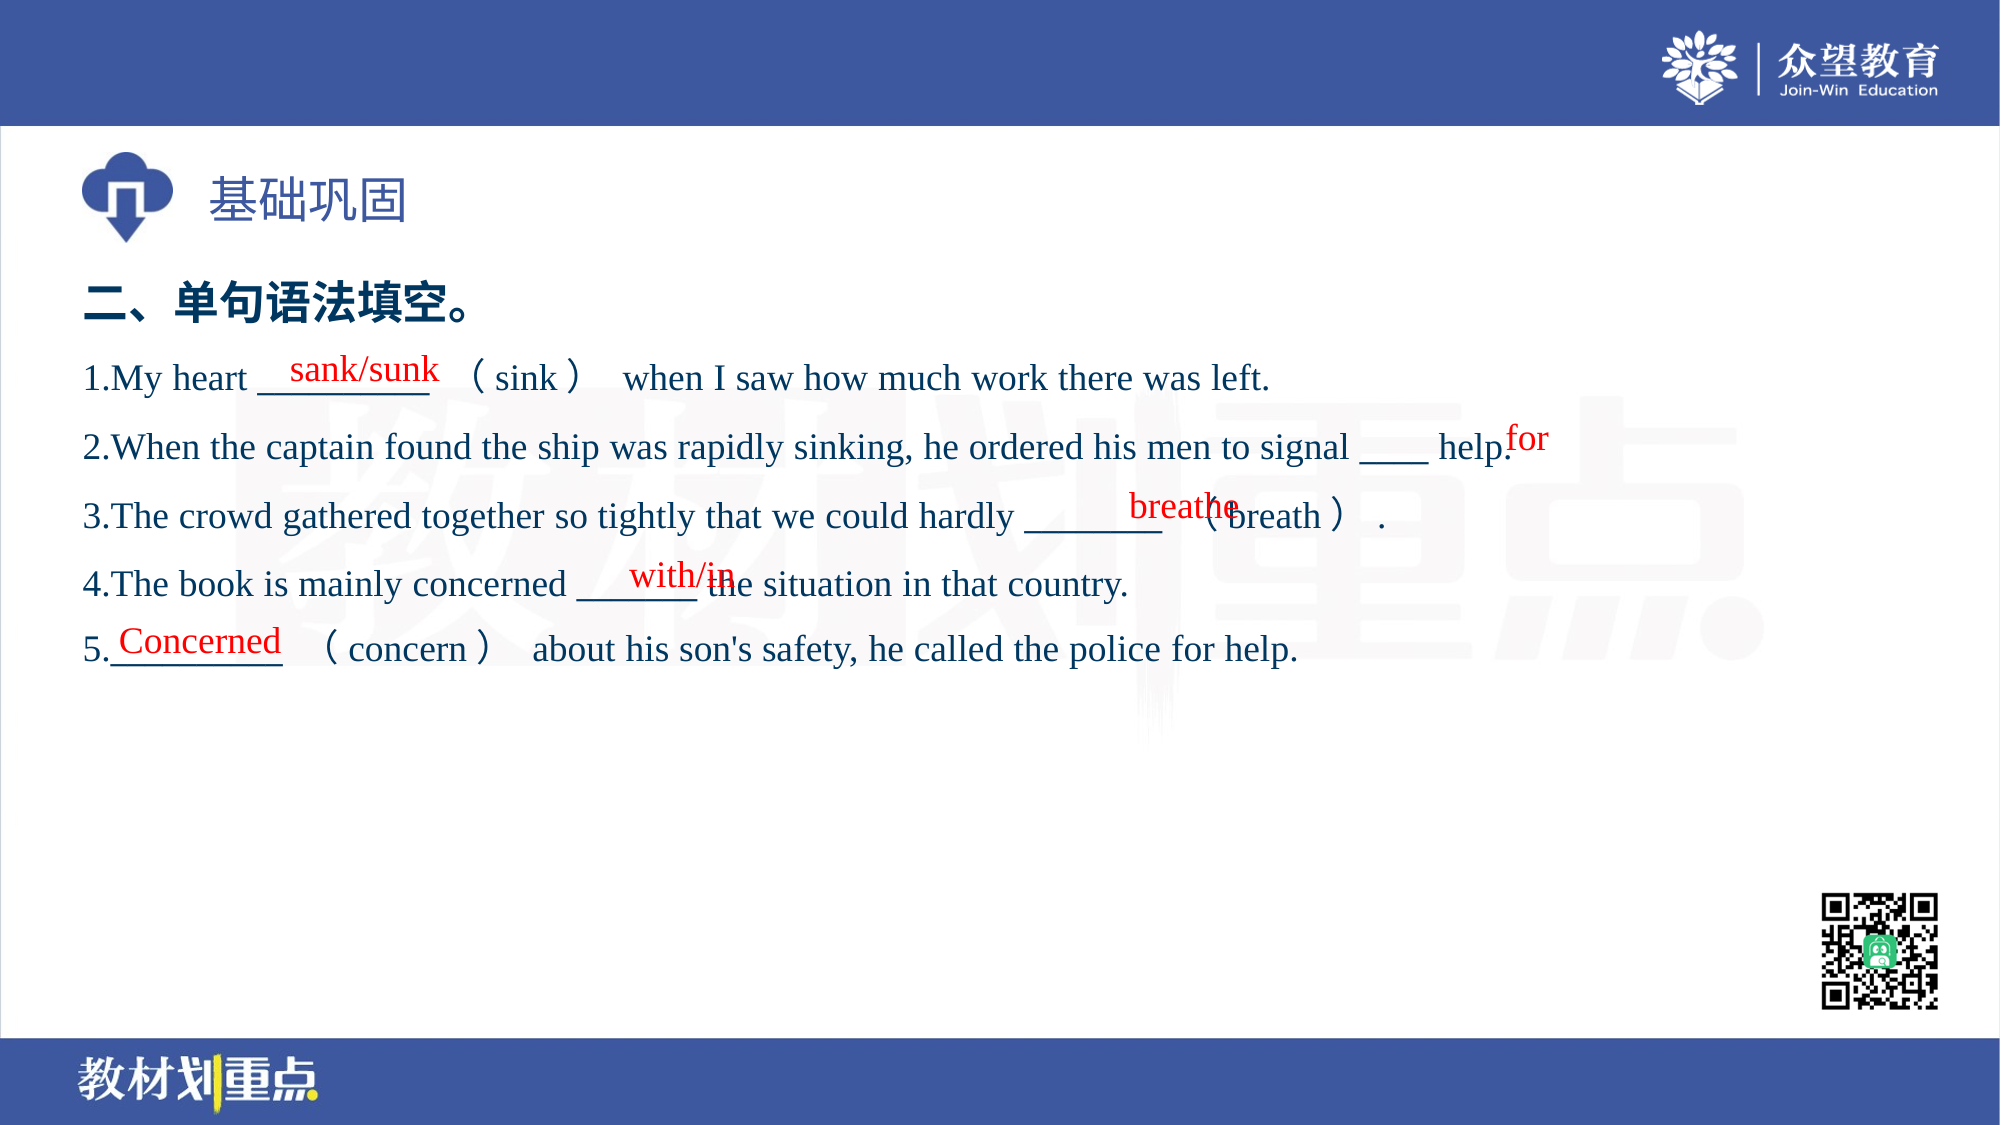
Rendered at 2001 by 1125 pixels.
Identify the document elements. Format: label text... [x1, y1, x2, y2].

text_box 二、单句语法填空。 [82, 247, 1817, 329]
text_box 1.My heart __________ （sink） when I saw how much work there was left. 2.When the captain found the ship was rapidly sinking, he ordered his men to signal ____ help. 3.The crowd gathered together so tightly that we could hardly ________ （breath）. 4.The book is mainly concerned _______ the situation in that country. 5.__________ （concern） about his son's safety, he called the police for help. [82, 329, 1817, 663]
text_box sank/sunk [276, 324, 454, 383]
text_box breathe [1115, 461, 1254, 520]
text_box with/in [615, 530, 750, 589]
text_box Concerned [105, 595, 296, 655]
text_box for [1491, 393, 1563, 452]
picture [0, 0, 2000, 1125]
